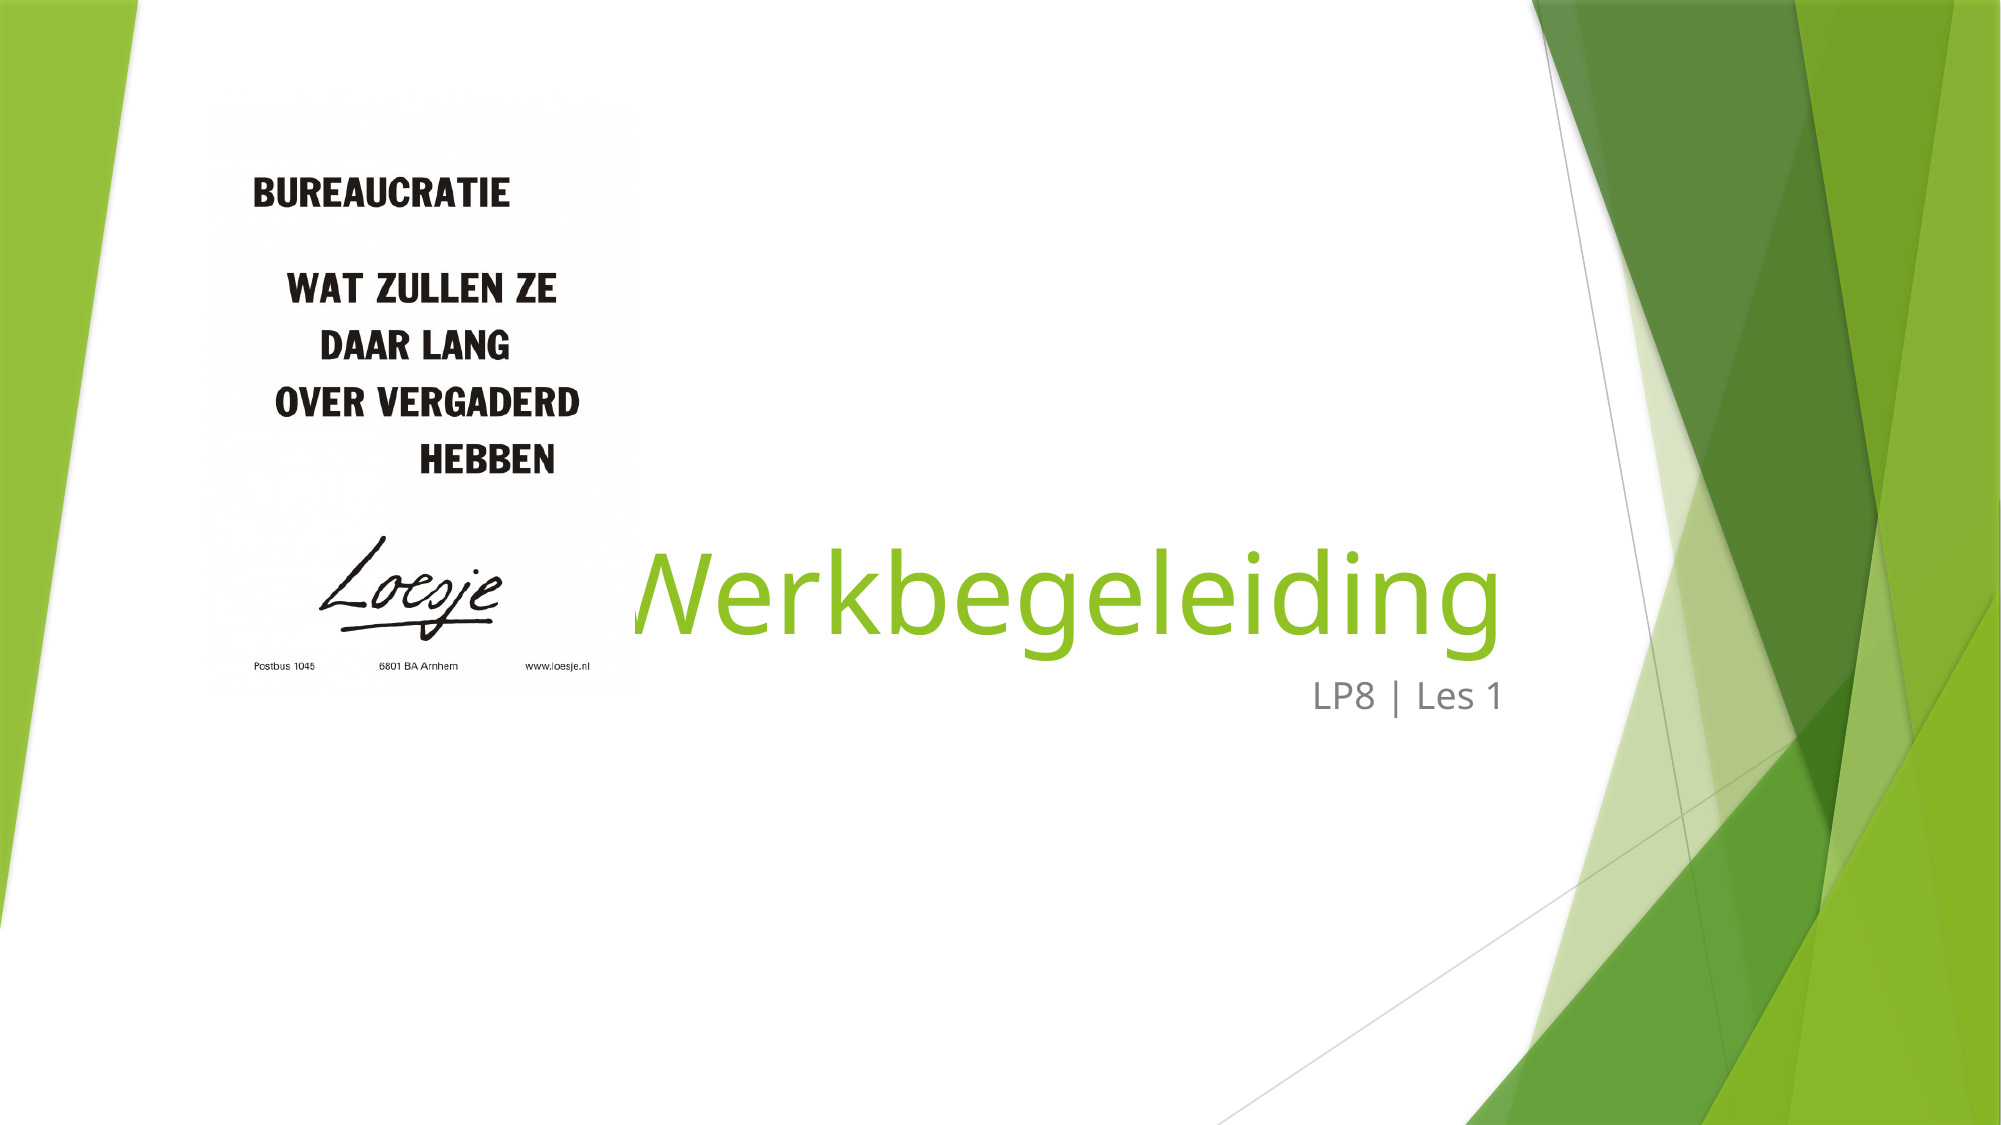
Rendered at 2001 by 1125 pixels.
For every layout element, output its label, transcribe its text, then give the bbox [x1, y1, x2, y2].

title Werkbegeleiding [638, 394, 1522, 664]
picture [207, 92, 635, 697]
subtitle LP8 | Les 1 [247, 664, 1522, 845]
